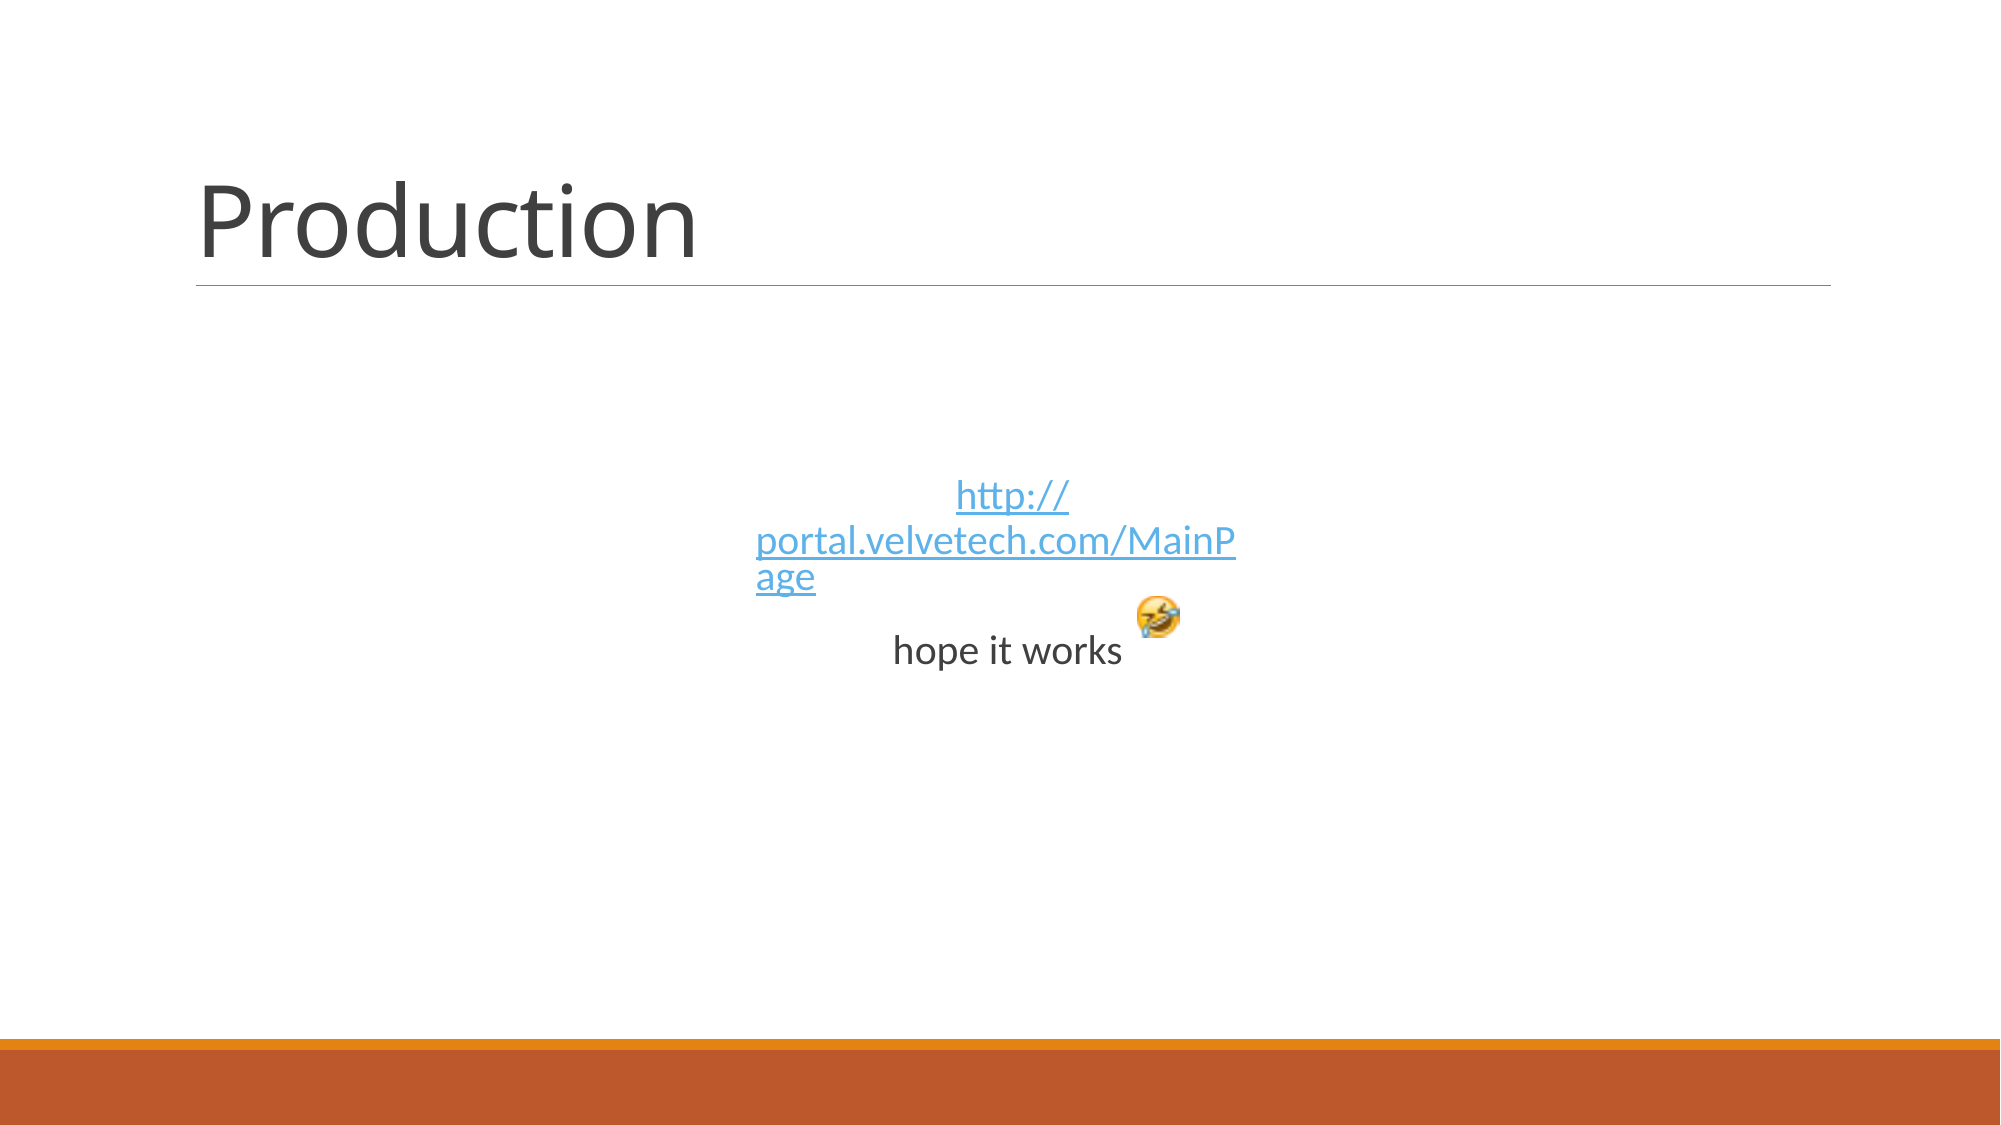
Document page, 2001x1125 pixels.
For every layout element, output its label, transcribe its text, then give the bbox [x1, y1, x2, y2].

picture [1137, 595, 1180, 639]
list http://portal.velvetech.com/MainPage hope it works [755, 466, 1255, 727]
title Production [180, 47, 1830, 285]
